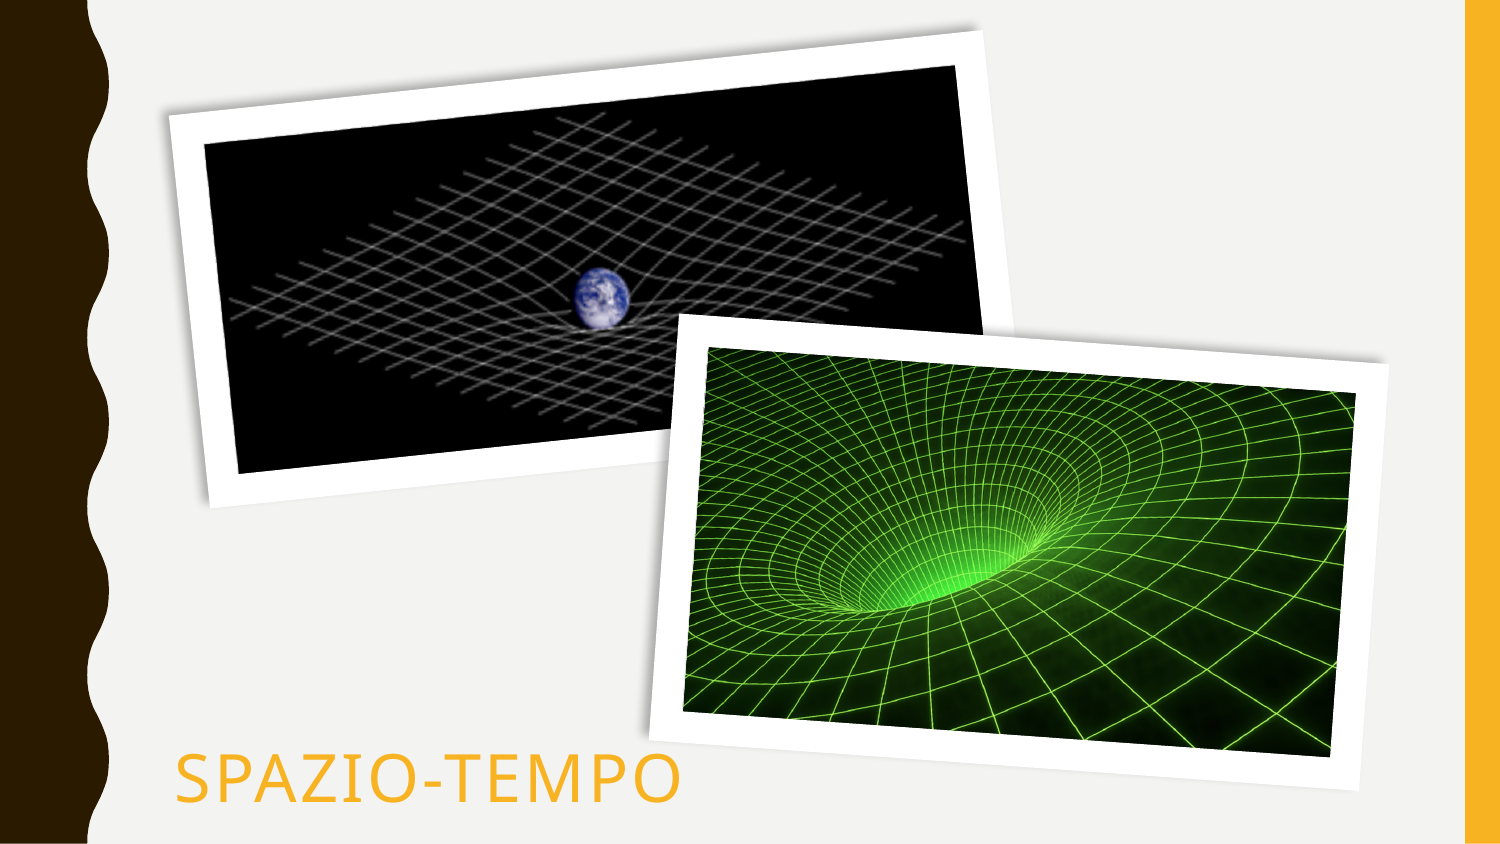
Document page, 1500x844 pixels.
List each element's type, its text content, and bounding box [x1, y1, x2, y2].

picture [205, 66, 1355, 757]
title SPAZIO-TEMPO [159, 718, 1061, 844]
